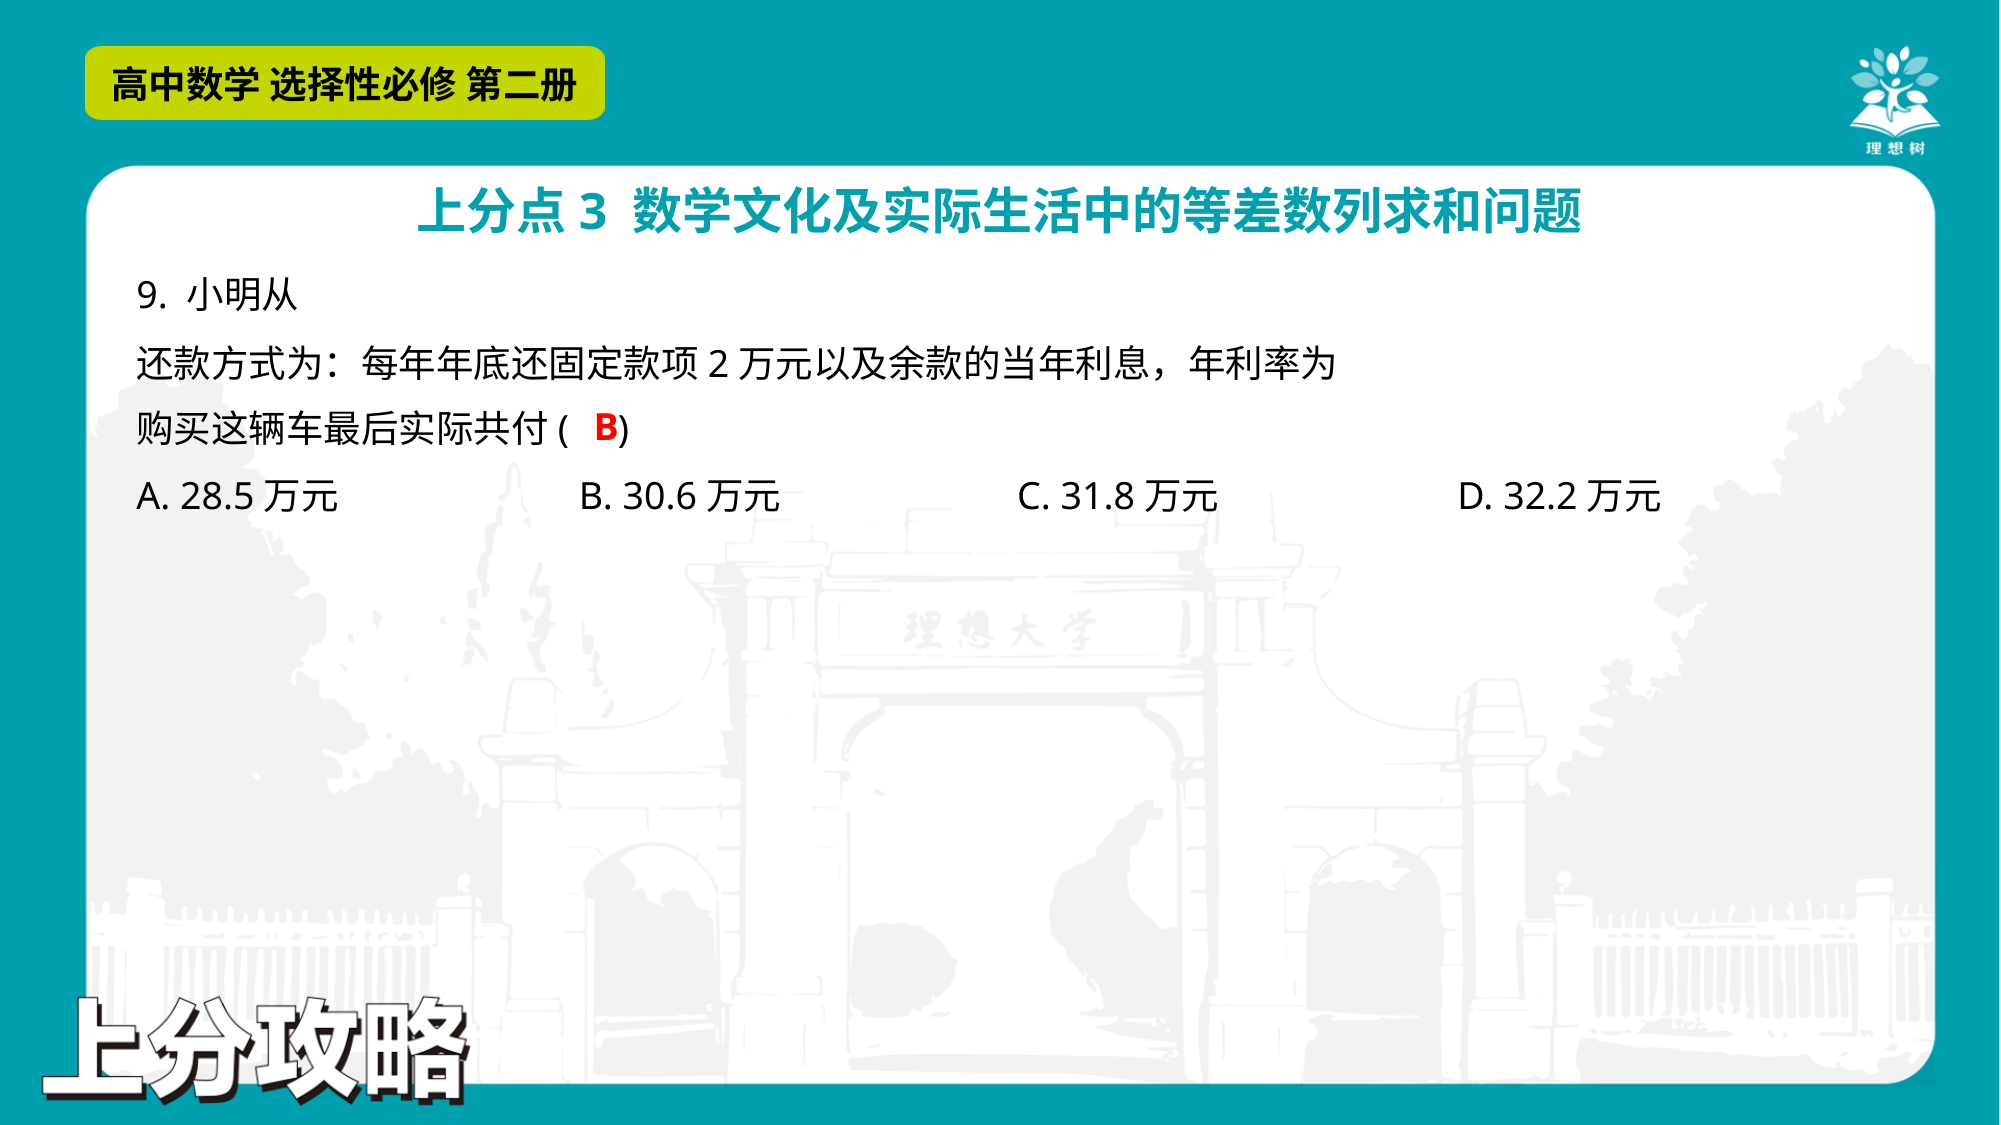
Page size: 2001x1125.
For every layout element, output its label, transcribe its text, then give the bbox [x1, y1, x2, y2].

picture [0, 0, 2000, 1125]
text_box A. 28.5万元 B. 30.6万元 C. 31.8万元 D. 32.2万元 [136, 450, 1865, 510]
text_box B [579, 382, 634, 441]
